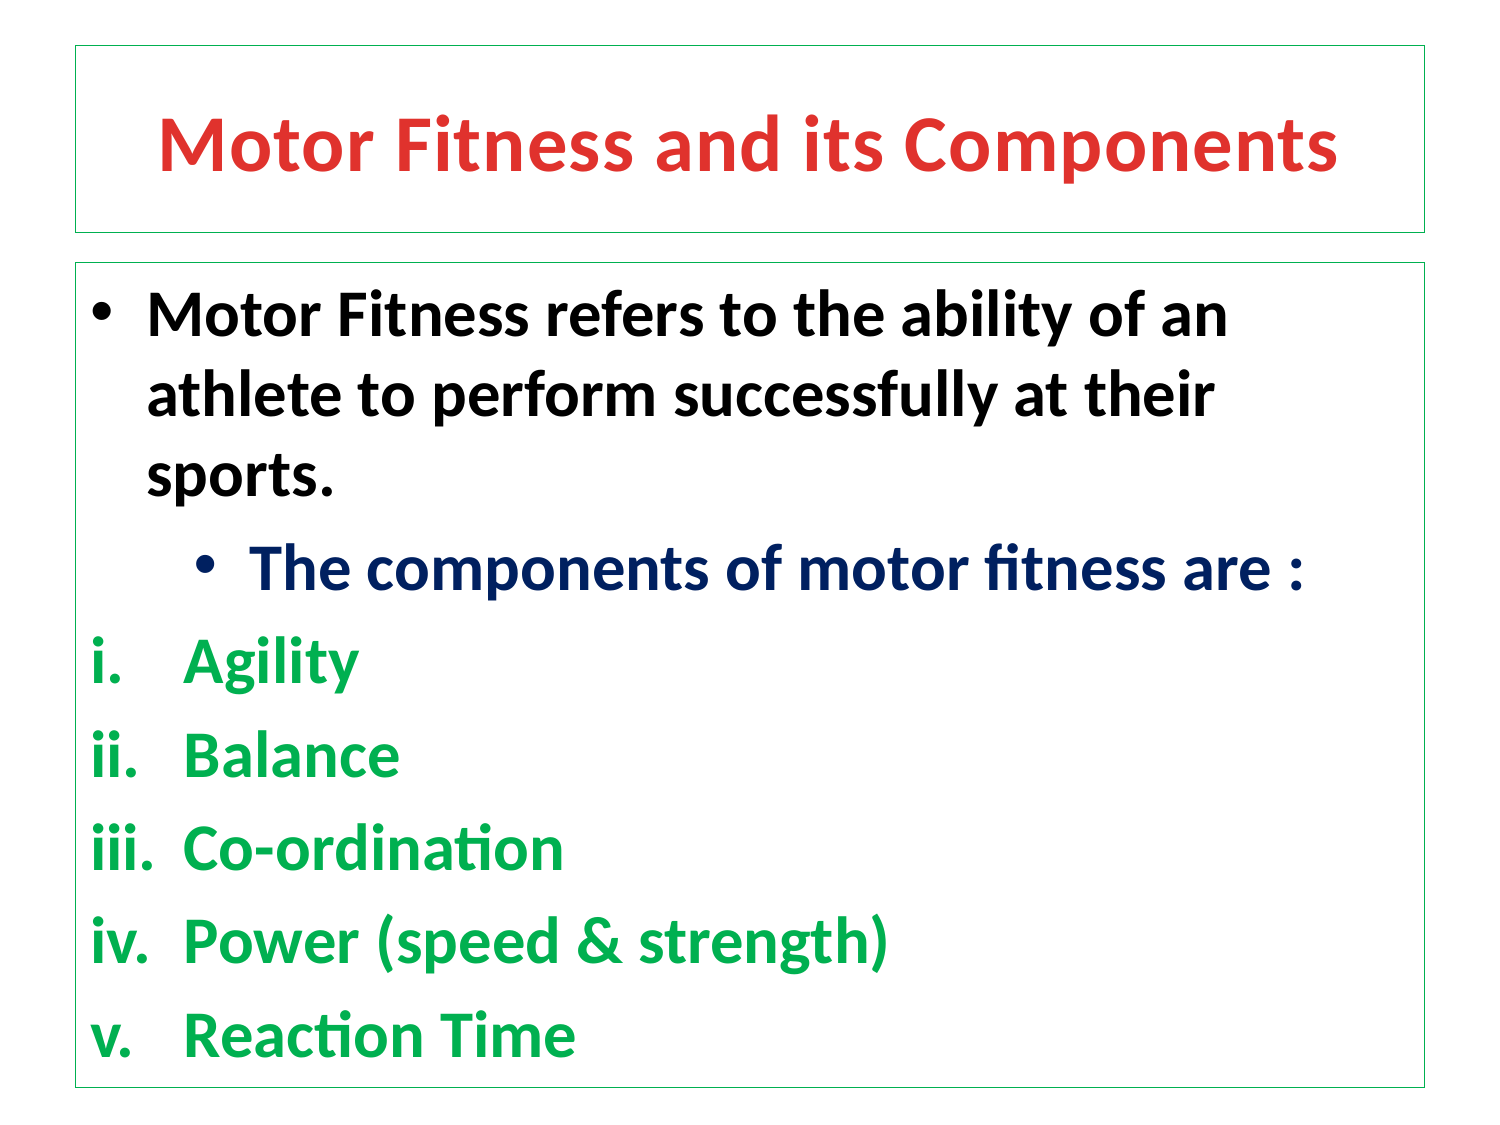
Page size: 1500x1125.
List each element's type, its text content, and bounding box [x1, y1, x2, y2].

list Motor Fitness refers to the ability of an athlete to perform successfully at their sports. The components of motor fitness are : Agility Balance Co-ordination Power (speed & strength) Reaction Time [75, 262, 1425, 1088]
title Motor Fitness and its Components [75, 45, 1425, 233]
